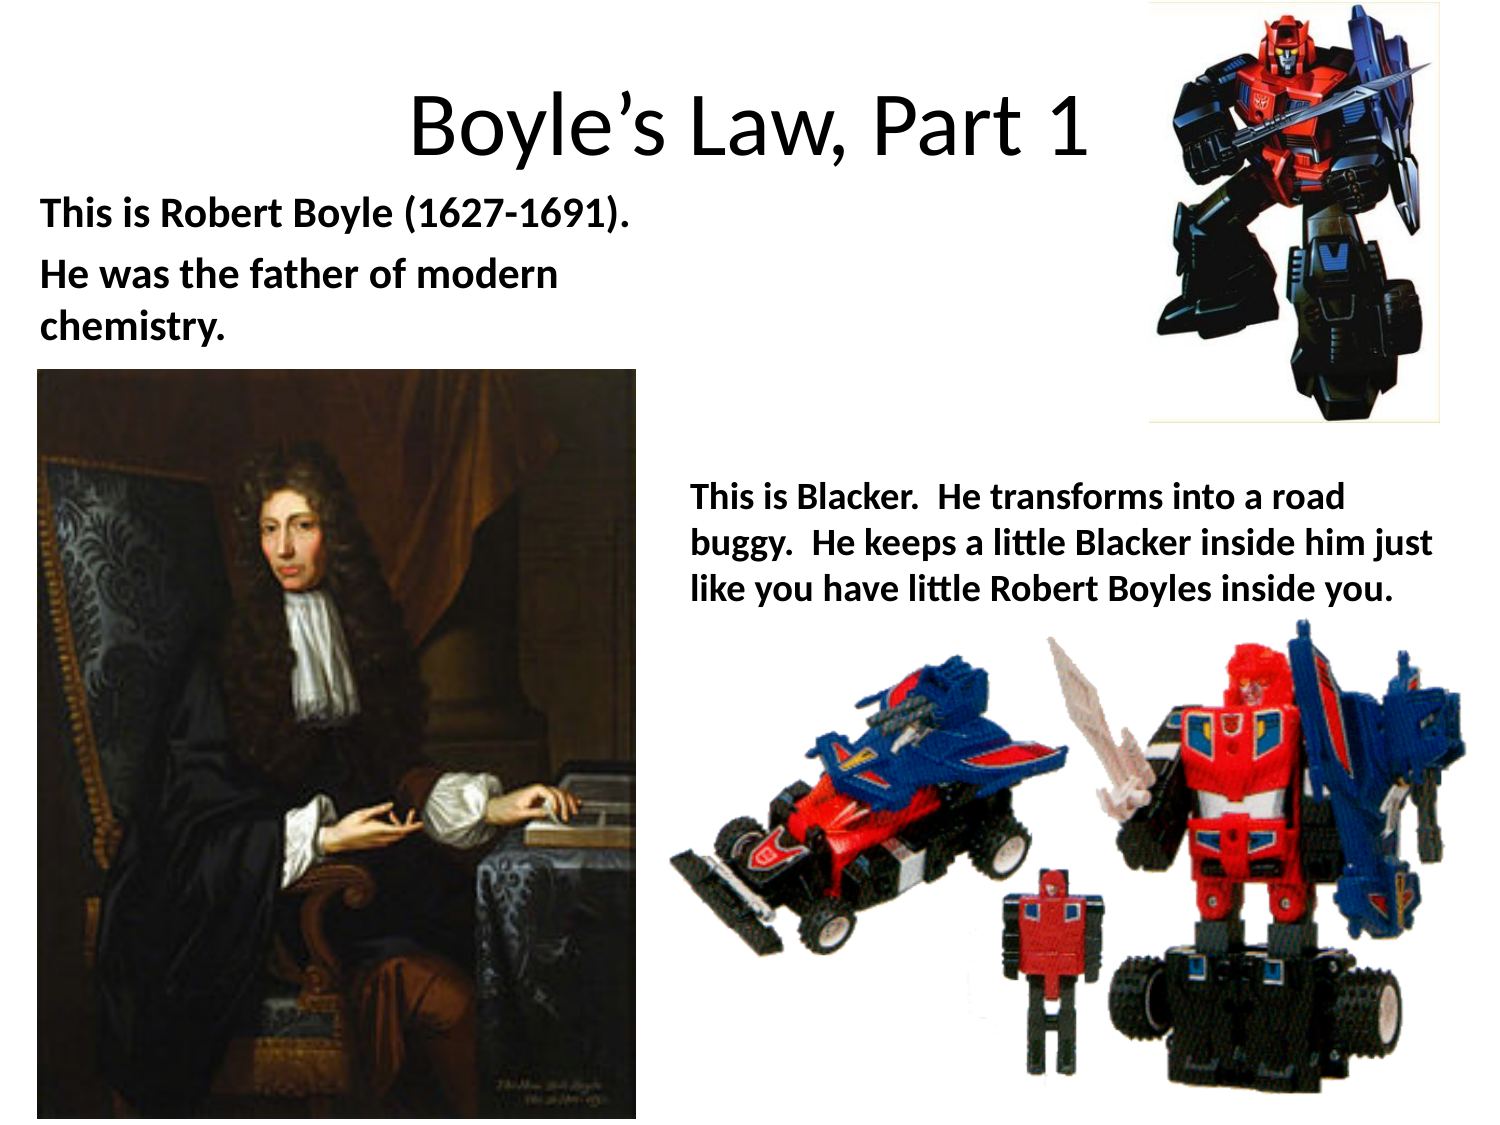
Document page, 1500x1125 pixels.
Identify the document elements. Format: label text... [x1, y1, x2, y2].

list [662, 612, 1471, 1101]
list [37, 368, 636, 1120]
title Boyle’s Law, Part 1 [75, 24, 1144, 213]
list This is Robert Boyle (1627-1691). He was the father of modern chemistry. [24, 174, 738, 357]
picture [1149, 2, 1440, 423]
list This is Blacker. He transforms into a road buggy. He keeps a little Blacker inside him just like you have little Robert Boyles inside you. [675, 422, 1465, 610]
